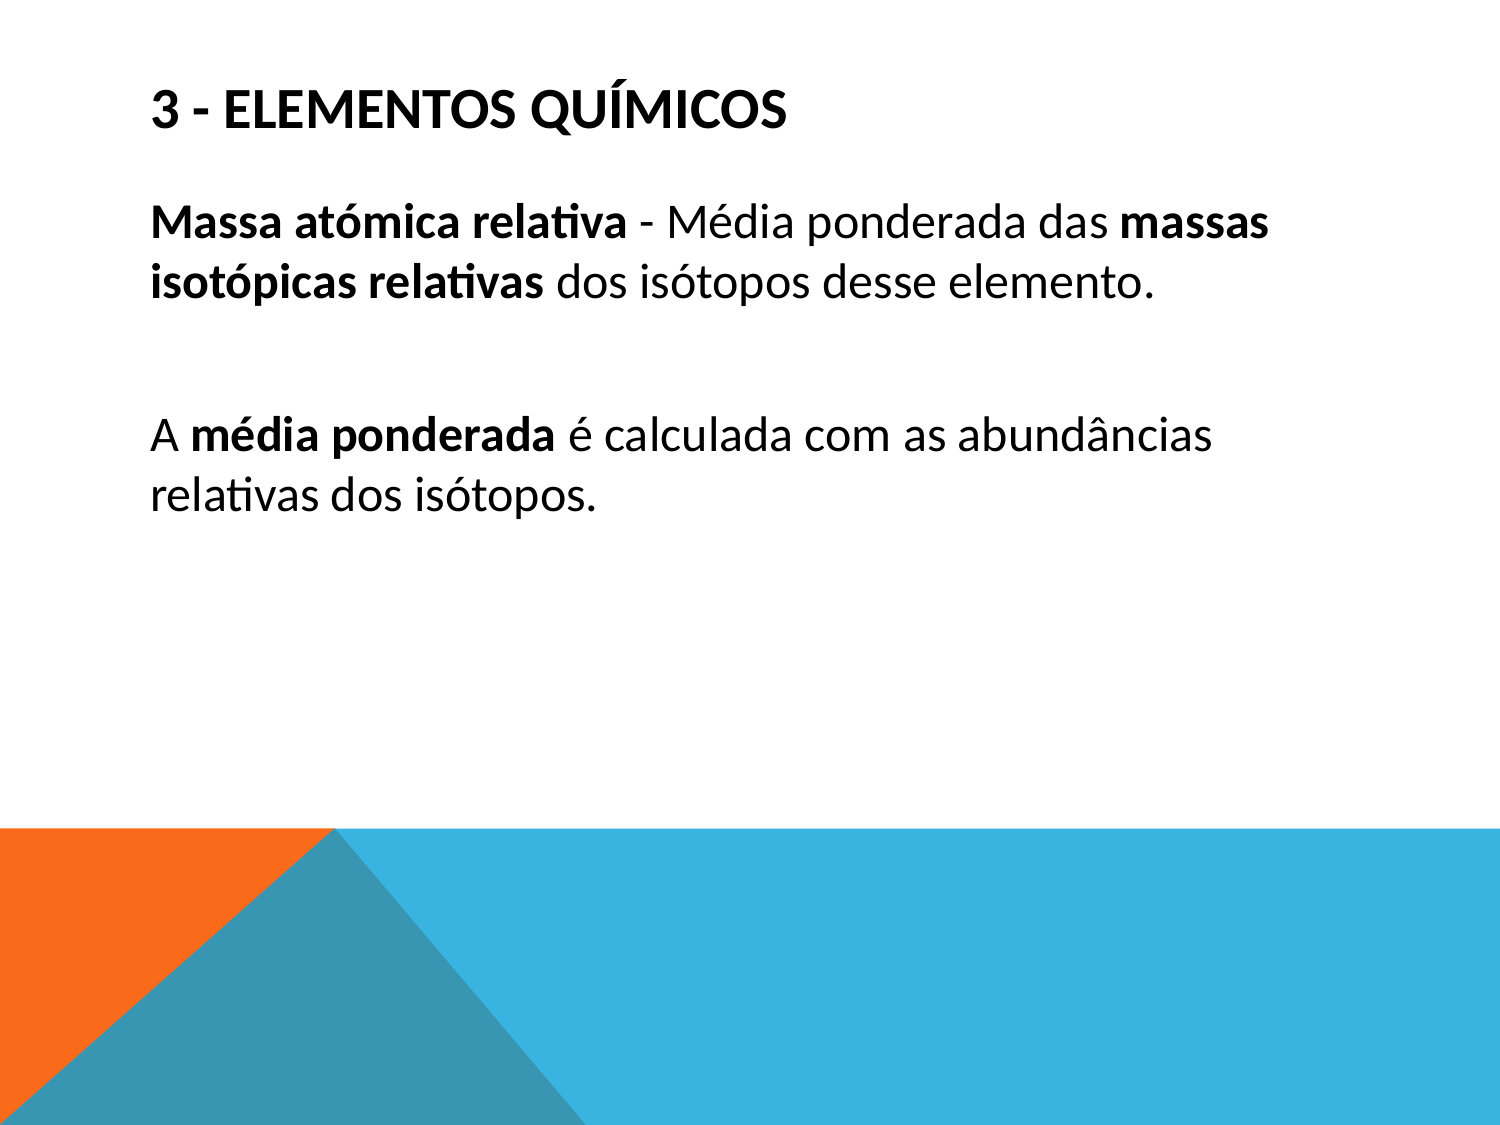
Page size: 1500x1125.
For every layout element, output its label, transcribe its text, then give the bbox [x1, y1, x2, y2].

list Massa atómica relativa - Média ponderada das massas isotópicas relativas dos isótopos desse elemento. A média ponderada é calculada com as abundâncias relativas dos isótopos. [135, 180, 1369, 768]
title 3 - Elementos químicos [135, 60, 1369, 150]
